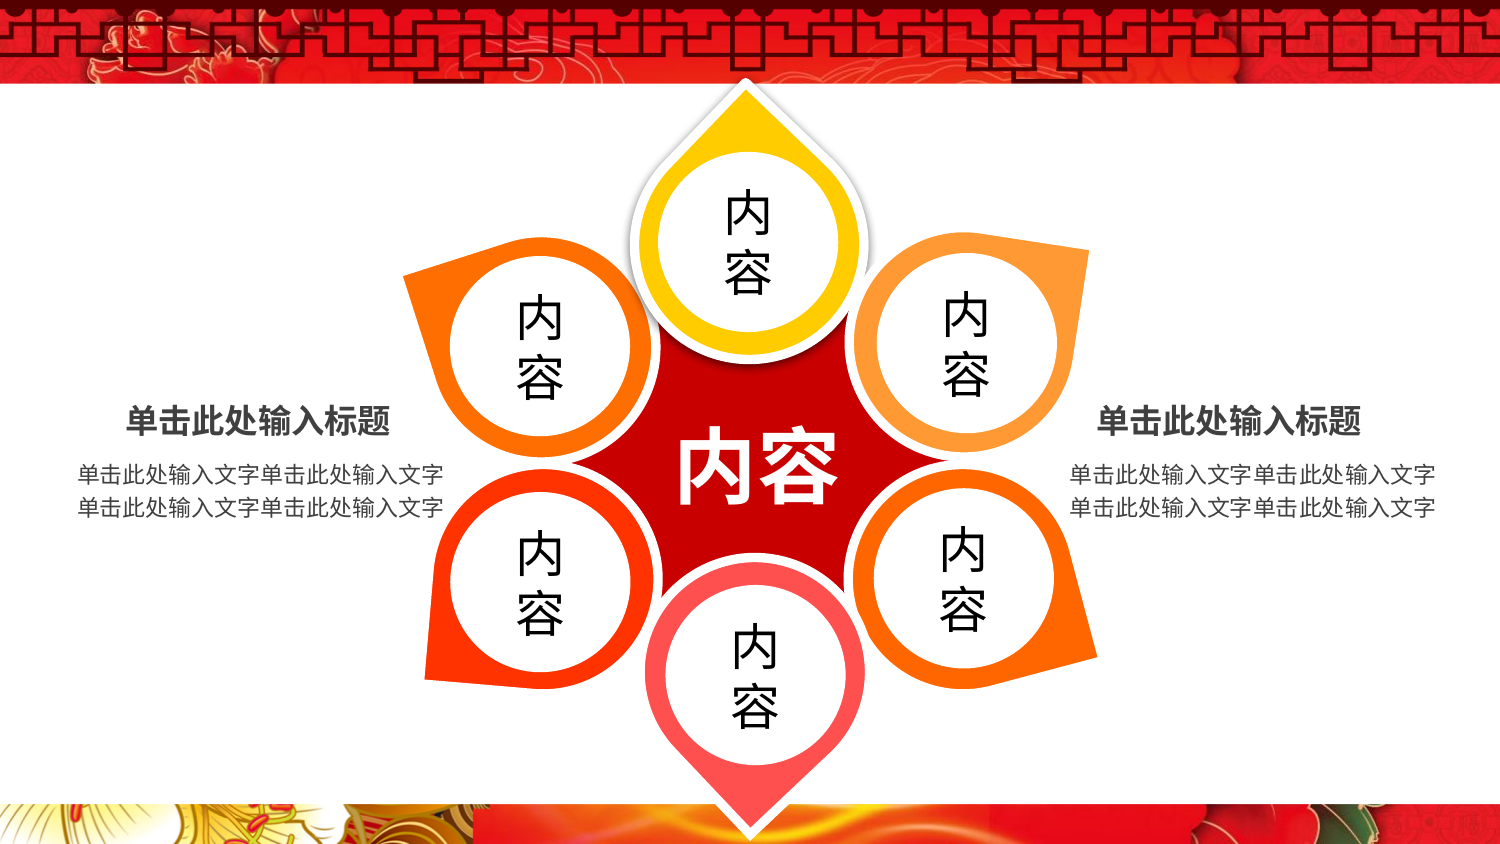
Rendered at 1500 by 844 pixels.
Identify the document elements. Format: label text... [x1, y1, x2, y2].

text_box 内容 [575, 360, 943, 557]
text_box 单击此处输入标题 [53, 386, 426, 446]
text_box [849, 227, 1079, 458]
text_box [848, 464, 1078, 694]
text_box 单击此处输入文字单击此处输入文字 单击此处输入文字单击此处输入文字 [986, 448, 1500, 562]
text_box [634, 130, 864, 360]
text_box 单击此处输入标题 [1079, 386, 1435, 446]
picture [0, 0, 1500, 83]
picture [0, 805, 1500, 844]
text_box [428, 464, 659, 694]
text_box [426, 232, 656, 463]
text_box 单击此处输入文字单击此处输入文字 单击此处输入文字单击此处输入文字 [0, 448, 529, 562]
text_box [640, 557, 870, 787]
